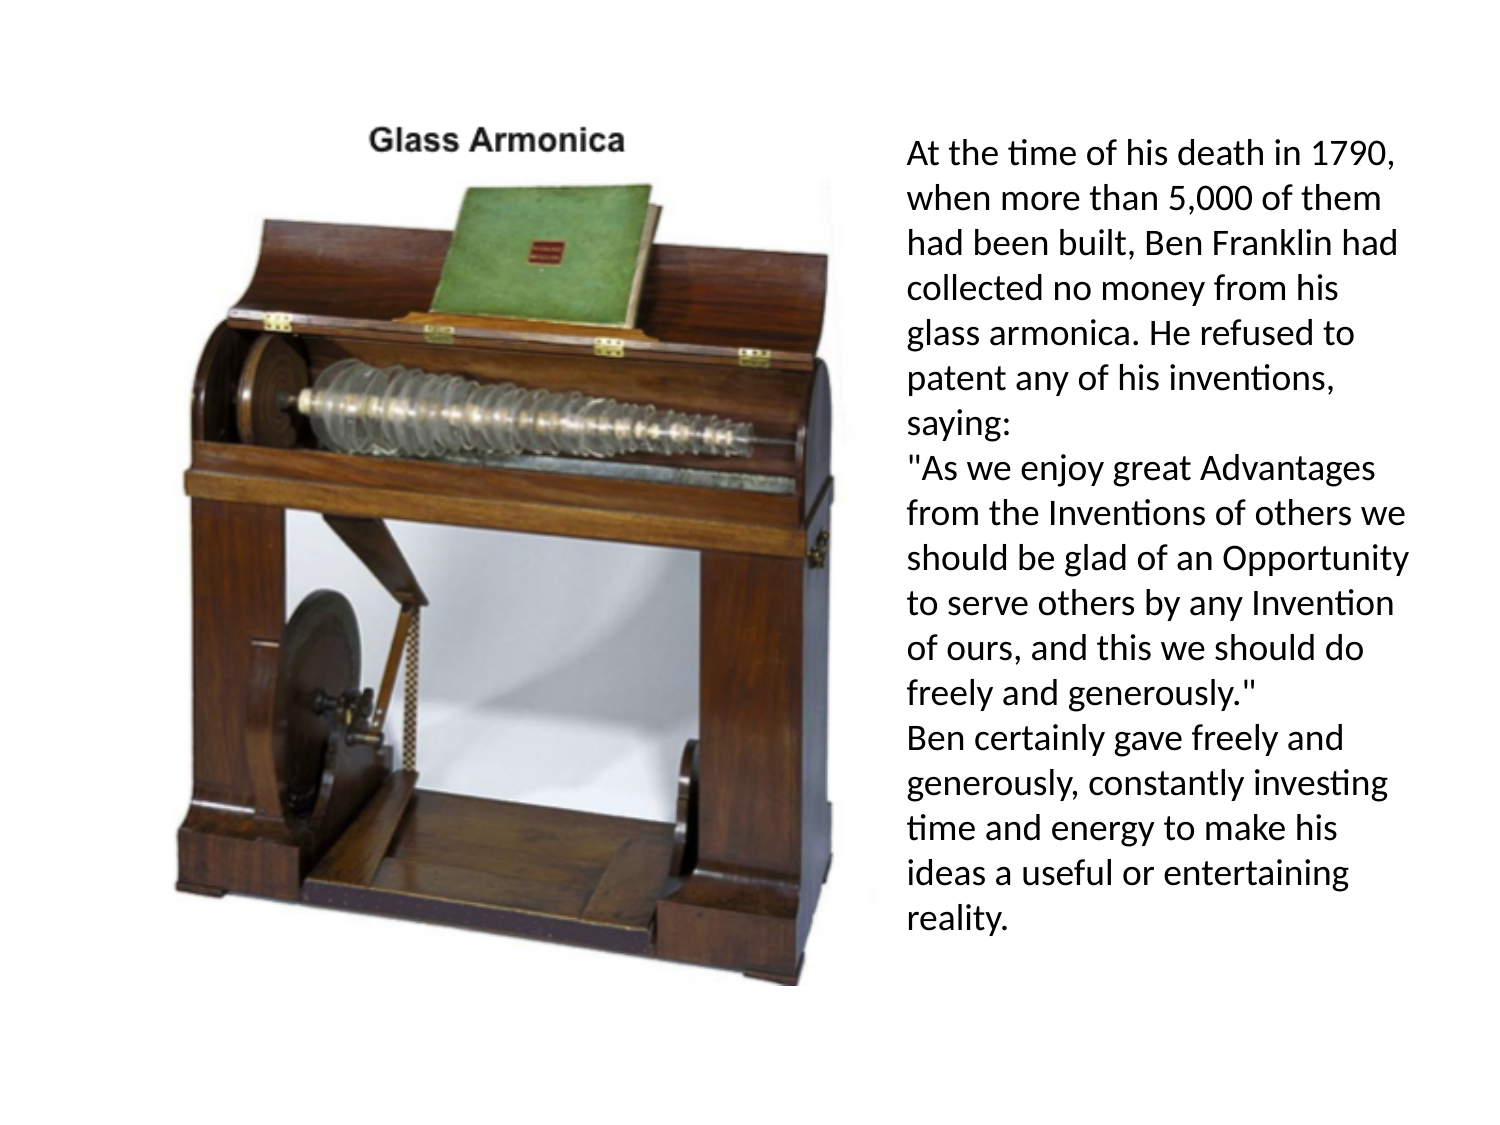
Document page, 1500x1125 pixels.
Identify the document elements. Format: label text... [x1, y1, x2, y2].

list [0, 120, 1315, 987]
text_box At the time of his death in 1790, when more than 5,000 of them had been built, Ben Franklin had collected no money from his glass armonica. He refused to patent any of his inventions, saying: "As we enjoy great Advantages from the Inventions of others we should be glad of an Opportunity to serve others by any Invention of ours, and this we should do freely and generously." Ben certainly gave freely and generously, constantly investing time and energy to make his ideas a useful or entertaining reality. [1315, 120, 1432, 945]
